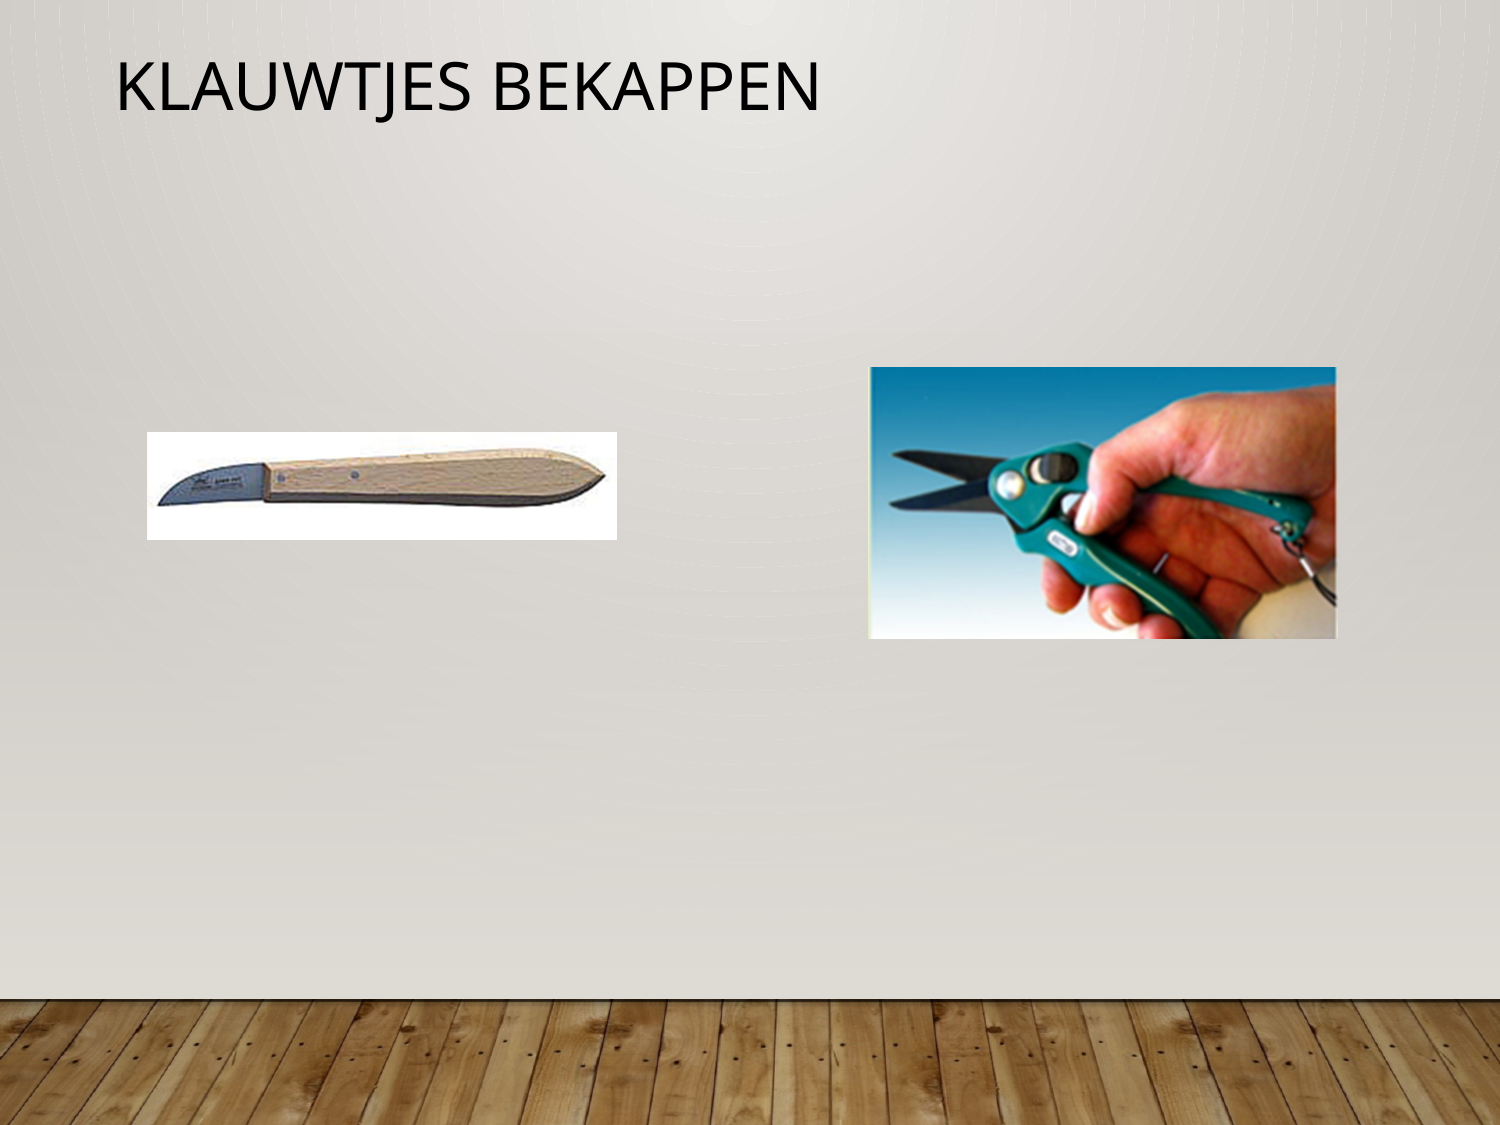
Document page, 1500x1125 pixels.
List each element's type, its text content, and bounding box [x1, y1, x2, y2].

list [867, 367, 1338, 640]
title Klauwtjes bekappen [99, 45, 1400, 233]
picture [0, 999, 1500, 1125]
picture [147, 432, 617, 540]
